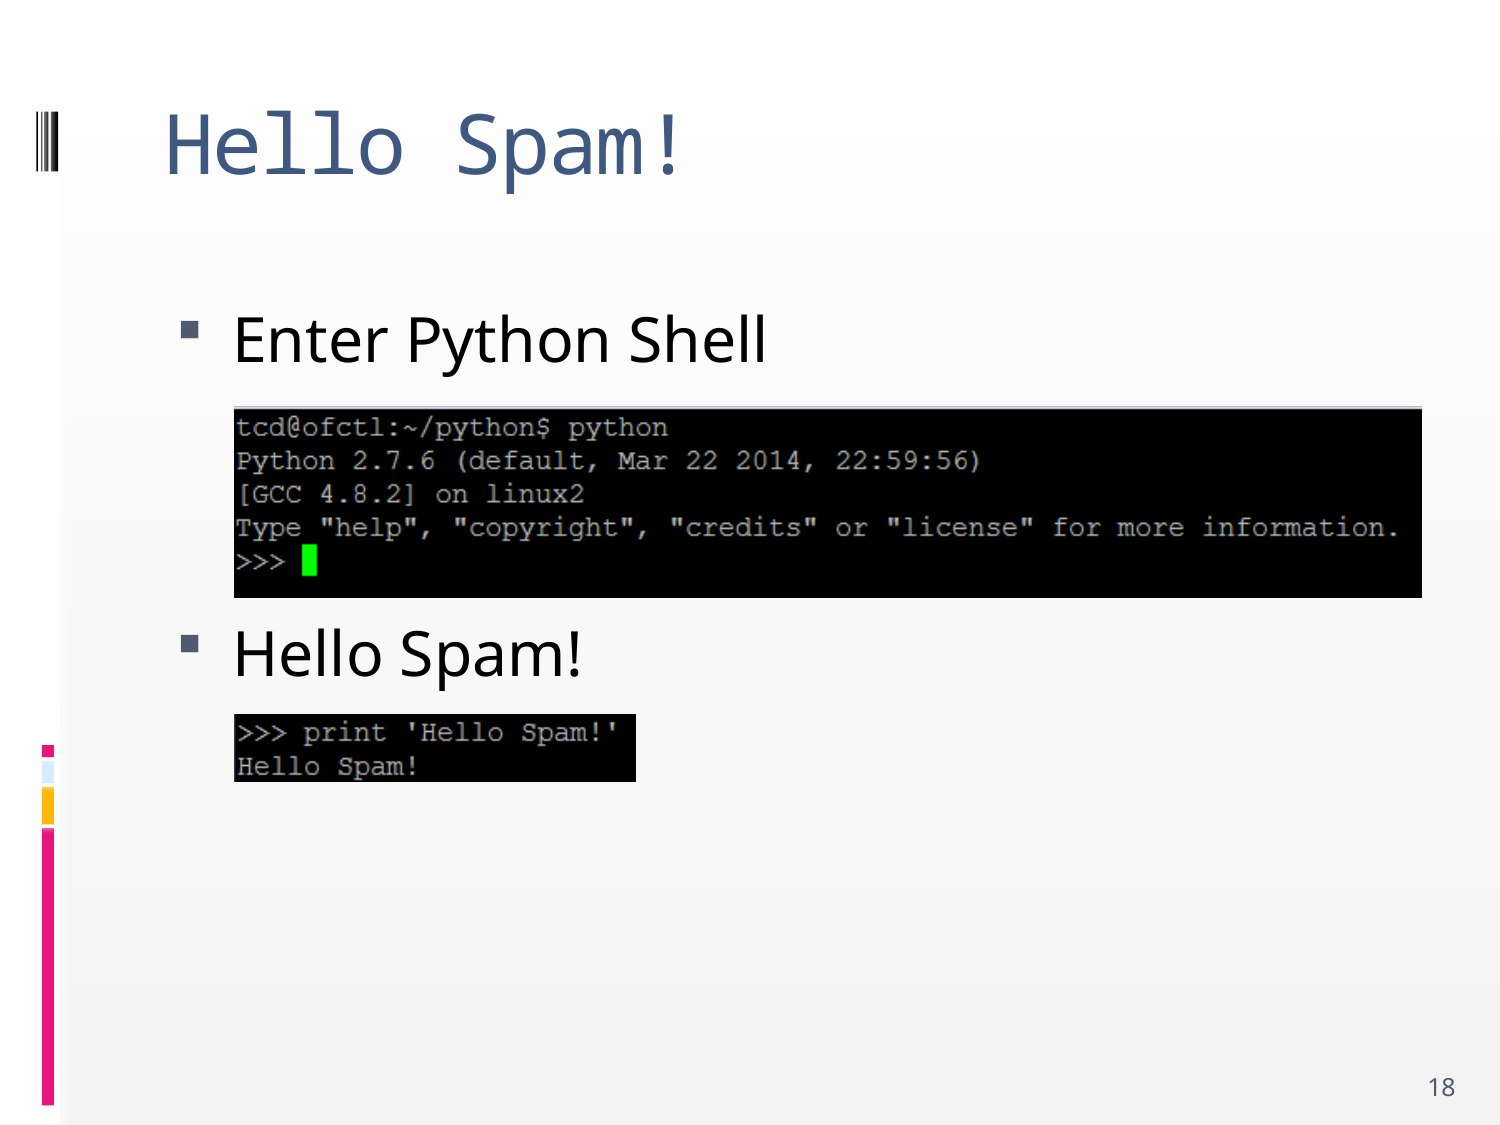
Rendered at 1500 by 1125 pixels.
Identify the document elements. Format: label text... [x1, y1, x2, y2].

list Enter Python Shell Hello Spam! [150, 292, 1425, 1043]
title Hello Spam! [150, 83, 1425, 234]
picture [233, 405, 1422, 599]
slide_number 18 [1412, 1052, 1488, 1113]
picture [233, 714, 636, 782]
